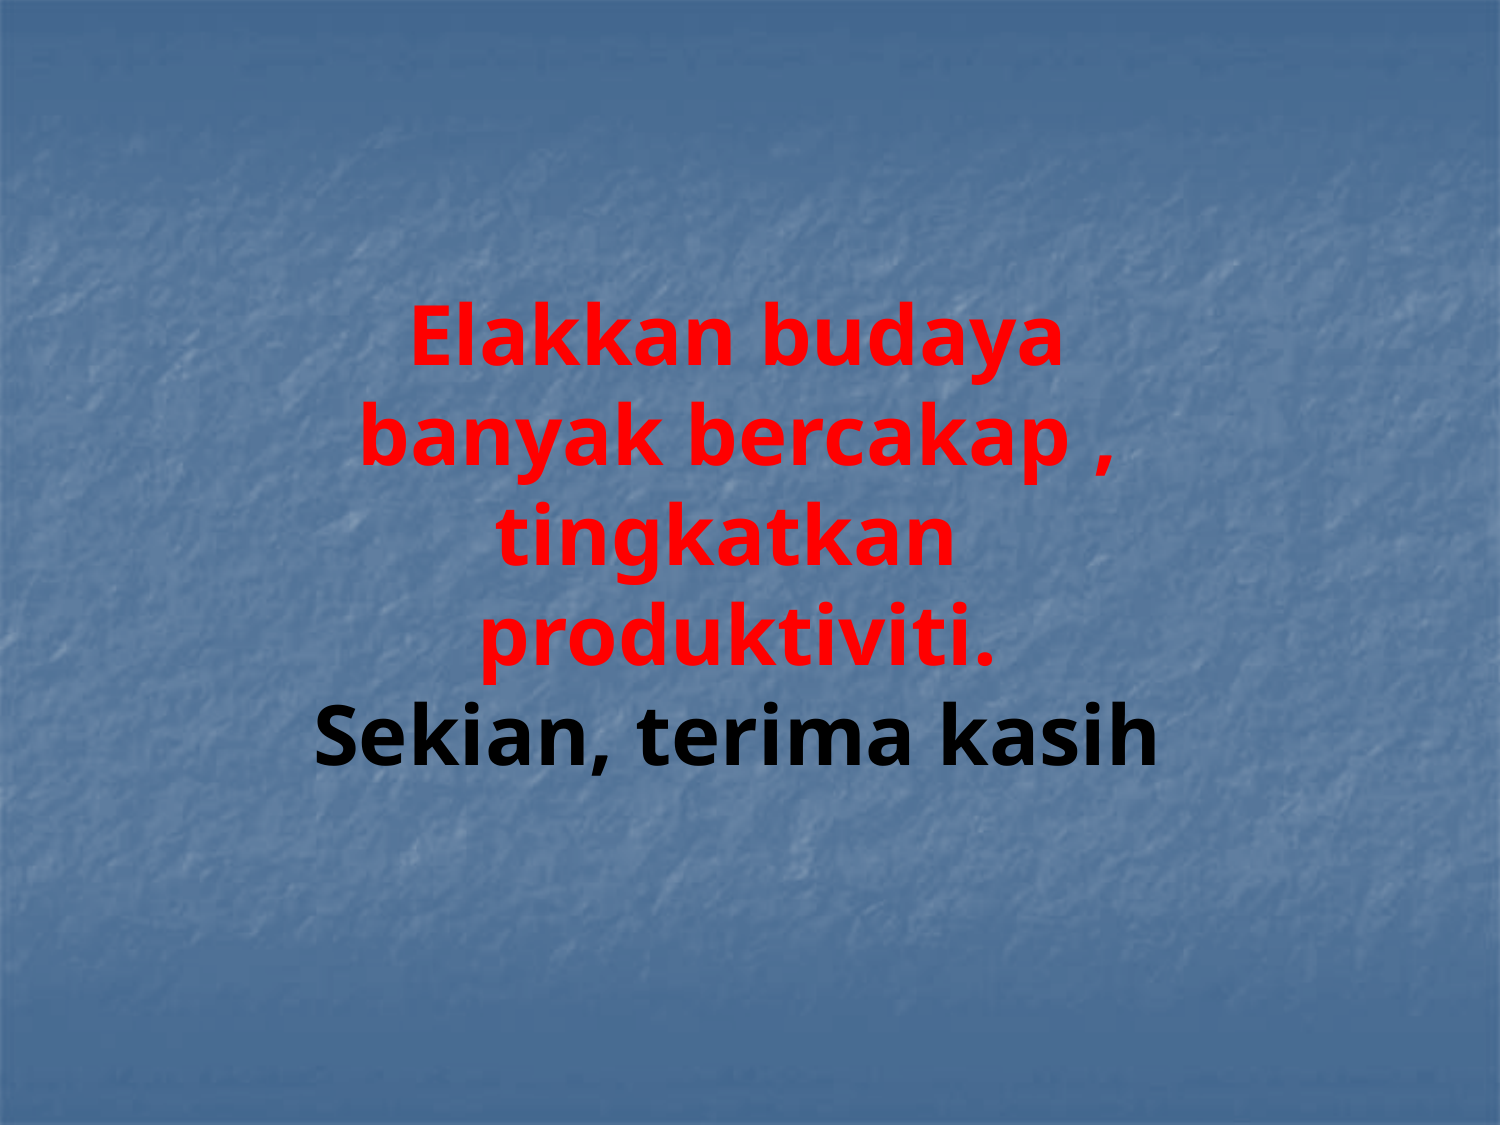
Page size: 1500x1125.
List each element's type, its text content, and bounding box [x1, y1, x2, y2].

text_box Elakkan budaya banyak bercakap , tingkatkan produktiviti. Sekian, terima kasih [275, 275, 1200, 790]
